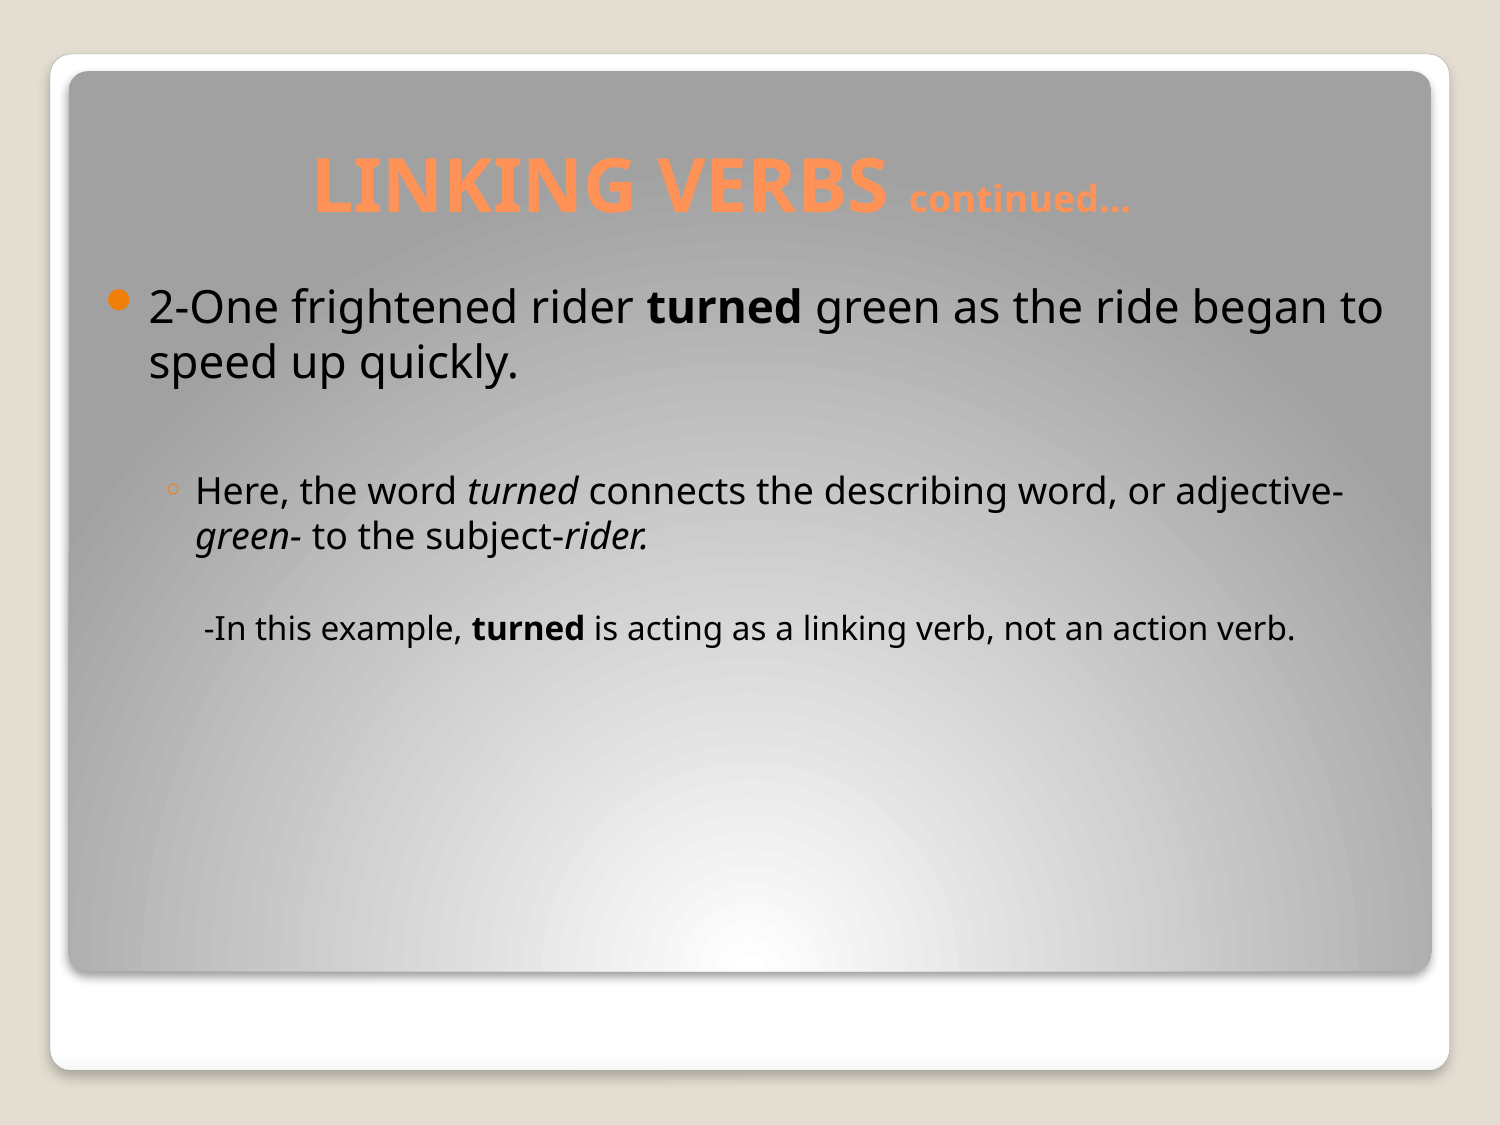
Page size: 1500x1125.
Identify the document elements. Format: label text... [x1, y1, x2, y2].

list 2-One frightened rider turned green as the ride began to speed up quickly. Here, the word turned connects the describing word, or adjective-green- to the subject-rider. -In this example, turned is acting as a linking verb, not an action verb. [75, 262, 1418, 950]
title LINKING VERBS continued… [50, 62, 1393, 235]
